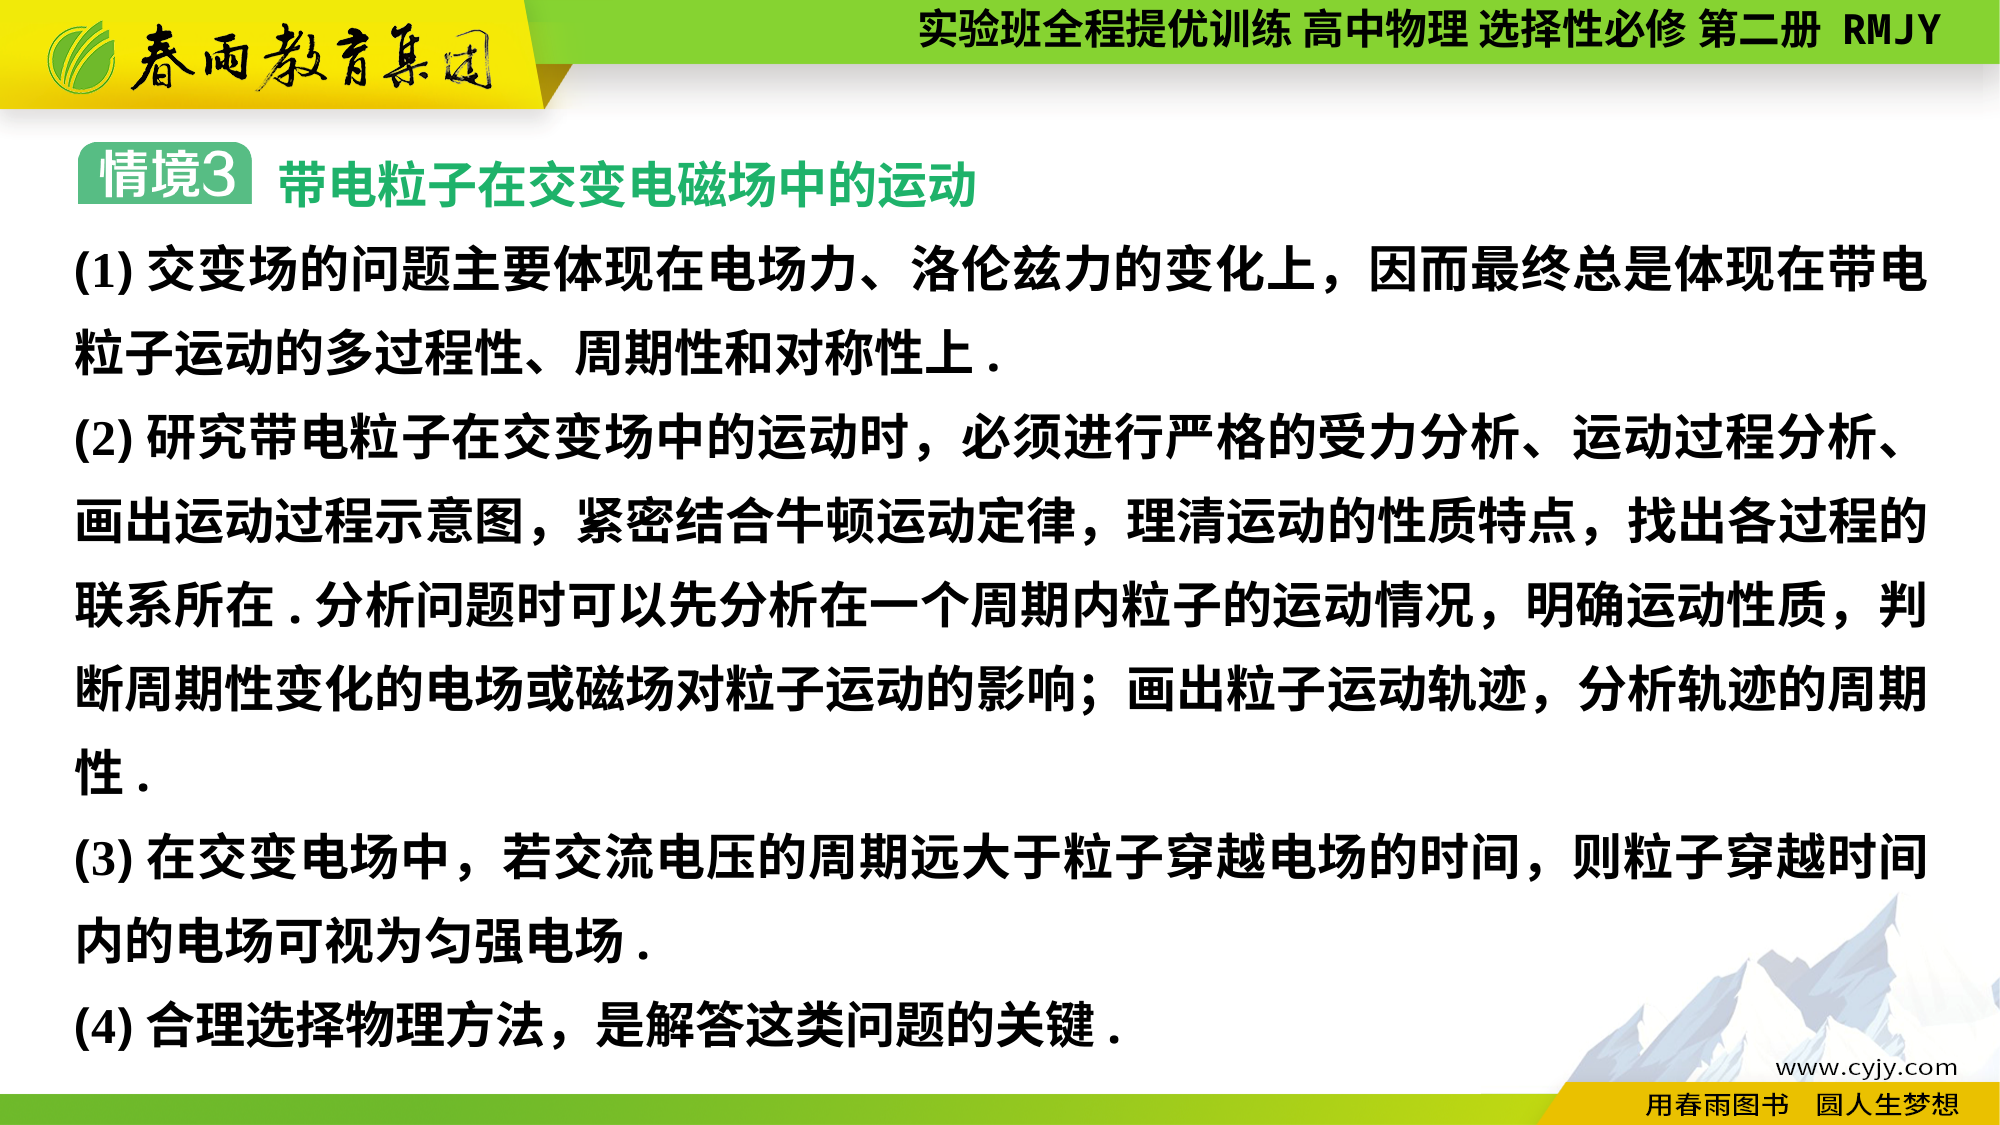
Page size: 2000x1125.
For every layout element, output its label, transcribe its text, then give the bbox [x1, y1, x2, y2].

list 带电粒子在交变电磁场中的运动 (1)交变场的问题主要体现在电场力、洛伦兹力的变化上，因而最终总是体现在带电粒子运动的多过程性、周期性和对称性上. (2)研究带电粒子在交变场中的运动时，必须进行严格的受力分析、运动过程分析、画出运动过程示意图，紧密结合牛顿运动定律，理清运动的性质特点，找出各过程的联系所在.分析问题时可以先分析在一个周期内粒子的运动情况，明确运动性质，判断周期性变化的电场或磁场对粒子运动的影响；画出粒子运动轨迹，分析轨迹的周期性. (3)在交变电场中，若交流电压的周期远大于粒子穿越电场的时间，则粒子穿越时间内的电场可视为匀强电场. (4)合理选择物理方法，是解答这类问题的关键. [59, 122, 1944, 1061]
picture [0, 0, 2000, 1125]
